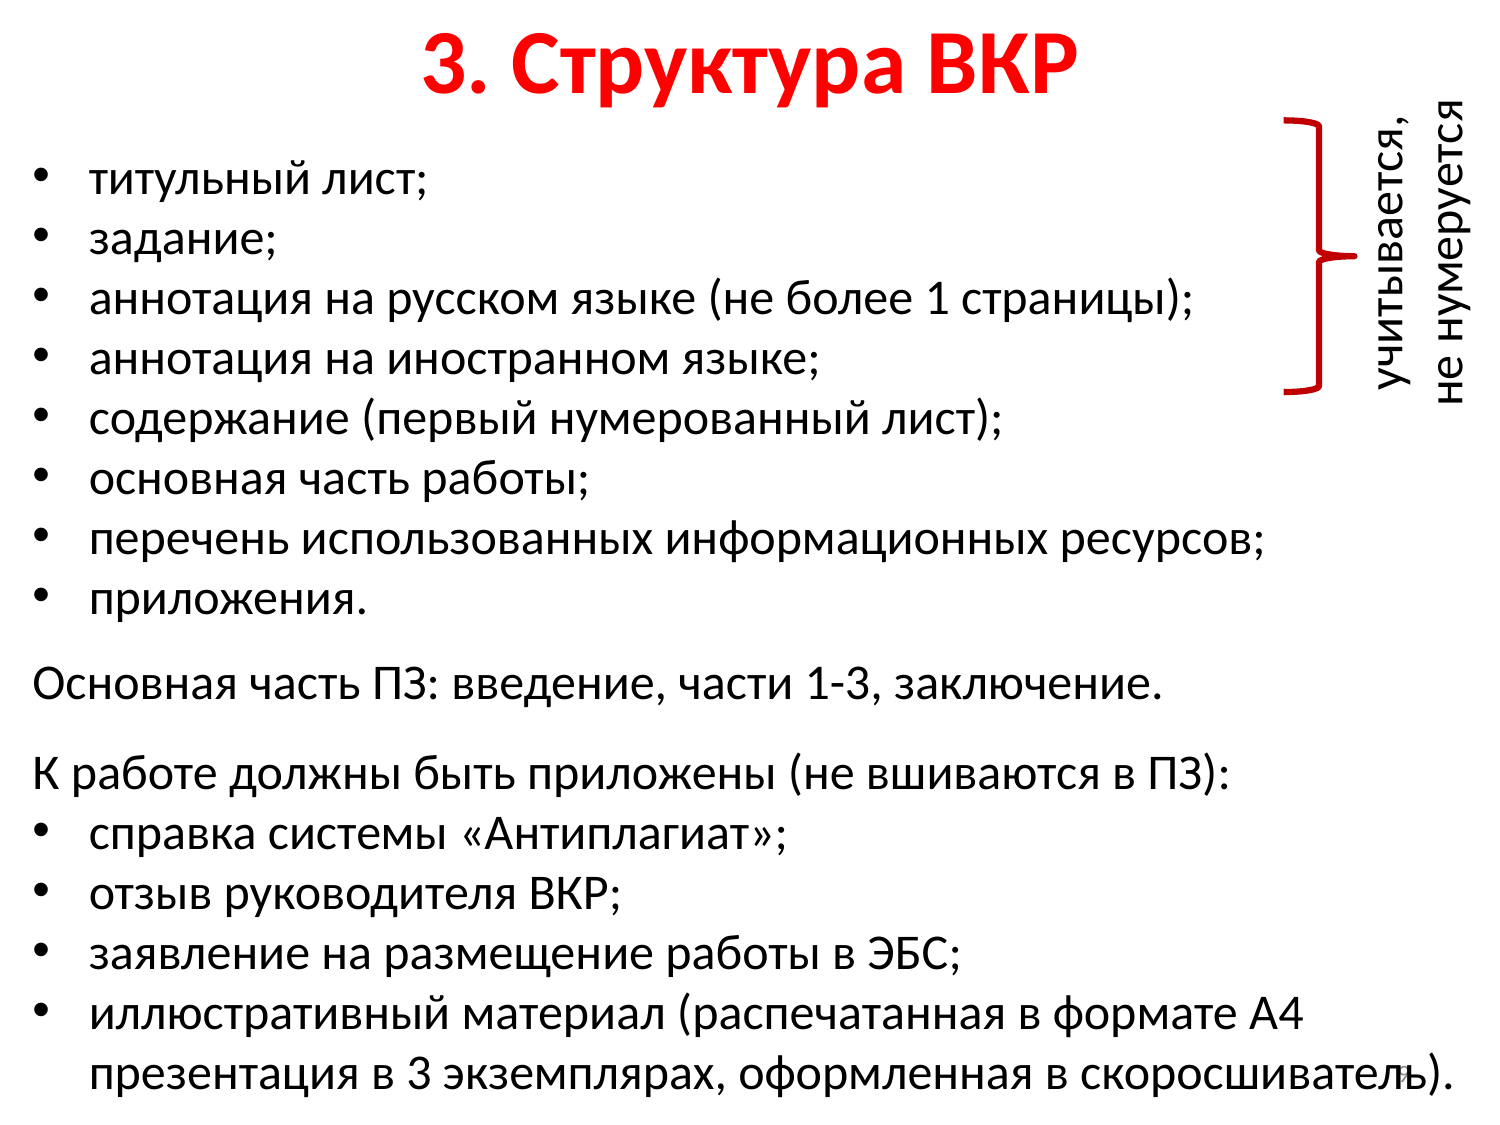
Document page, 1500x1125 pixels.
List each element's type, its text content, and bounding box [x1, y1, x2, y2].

title 3. Структура ВКР [75, 0, 1425, 152]
slide_number 9 [1074, 1042, 1425, 1103]
text_box [1283, 152, 1344, 393]
text_box титульный лист; задание; аннотация на русском языке (не более 1 страницы); аннотация на иностранном языке; содержание (первый нумерованный лист); основная часть работы; перечень использованных информационных ресурсов; приложения. Основная часть ПЗ: введение, части 1-3, заключение. К работе должны быть приложены (не вшиваются в ПЗ): справка системы «Антиплагиат»; отзыв руководителя ВКР; заявление на размещение работы в ЭБС; иллюстративный материал (распечатанная в формате А4 презентация в 3 экземплярах, оформленная в скоросшиватель). [17, 137, 1483, 1107]
text_box учитывается, не нумеруется [1344, 90, 1497, 416]
